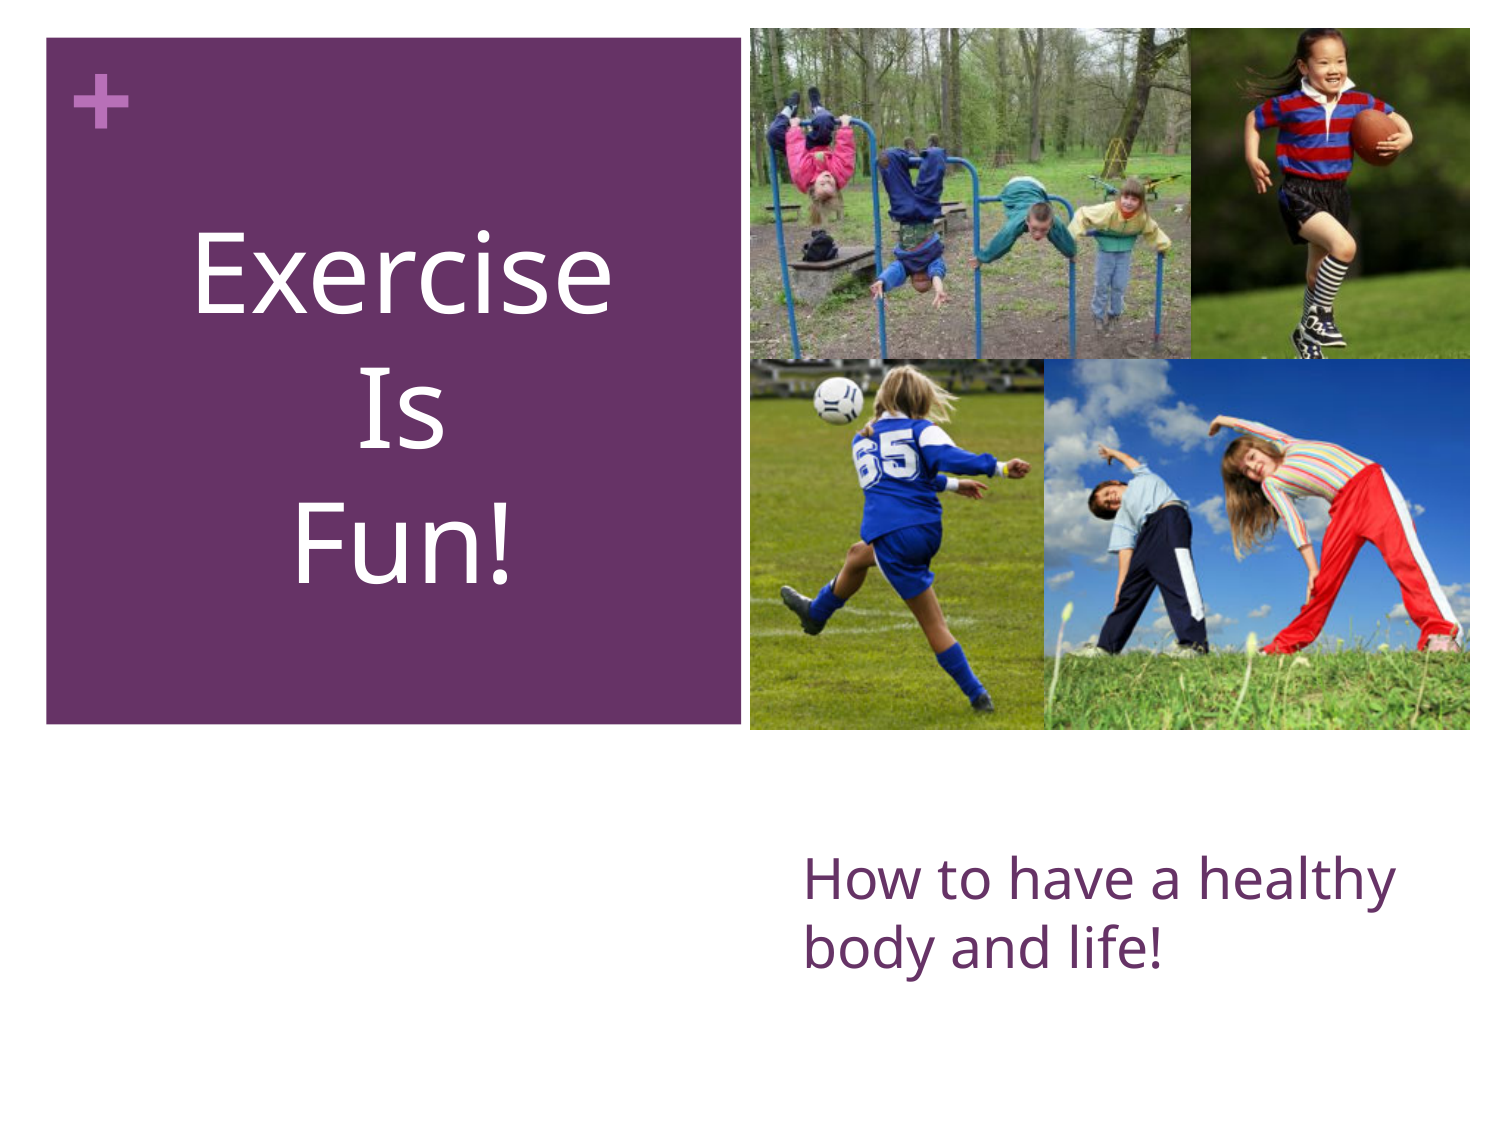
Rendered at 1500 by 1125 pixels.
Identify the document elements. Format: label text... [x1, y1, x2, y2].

picture [1049, 363, 1471, 731]
text_box Exercise Is Fun! [107, 193, 697, 614]
picture [749, 27, 1471, 731]
title How to have a healthy body and life! [787, 834, 1451, 989]
